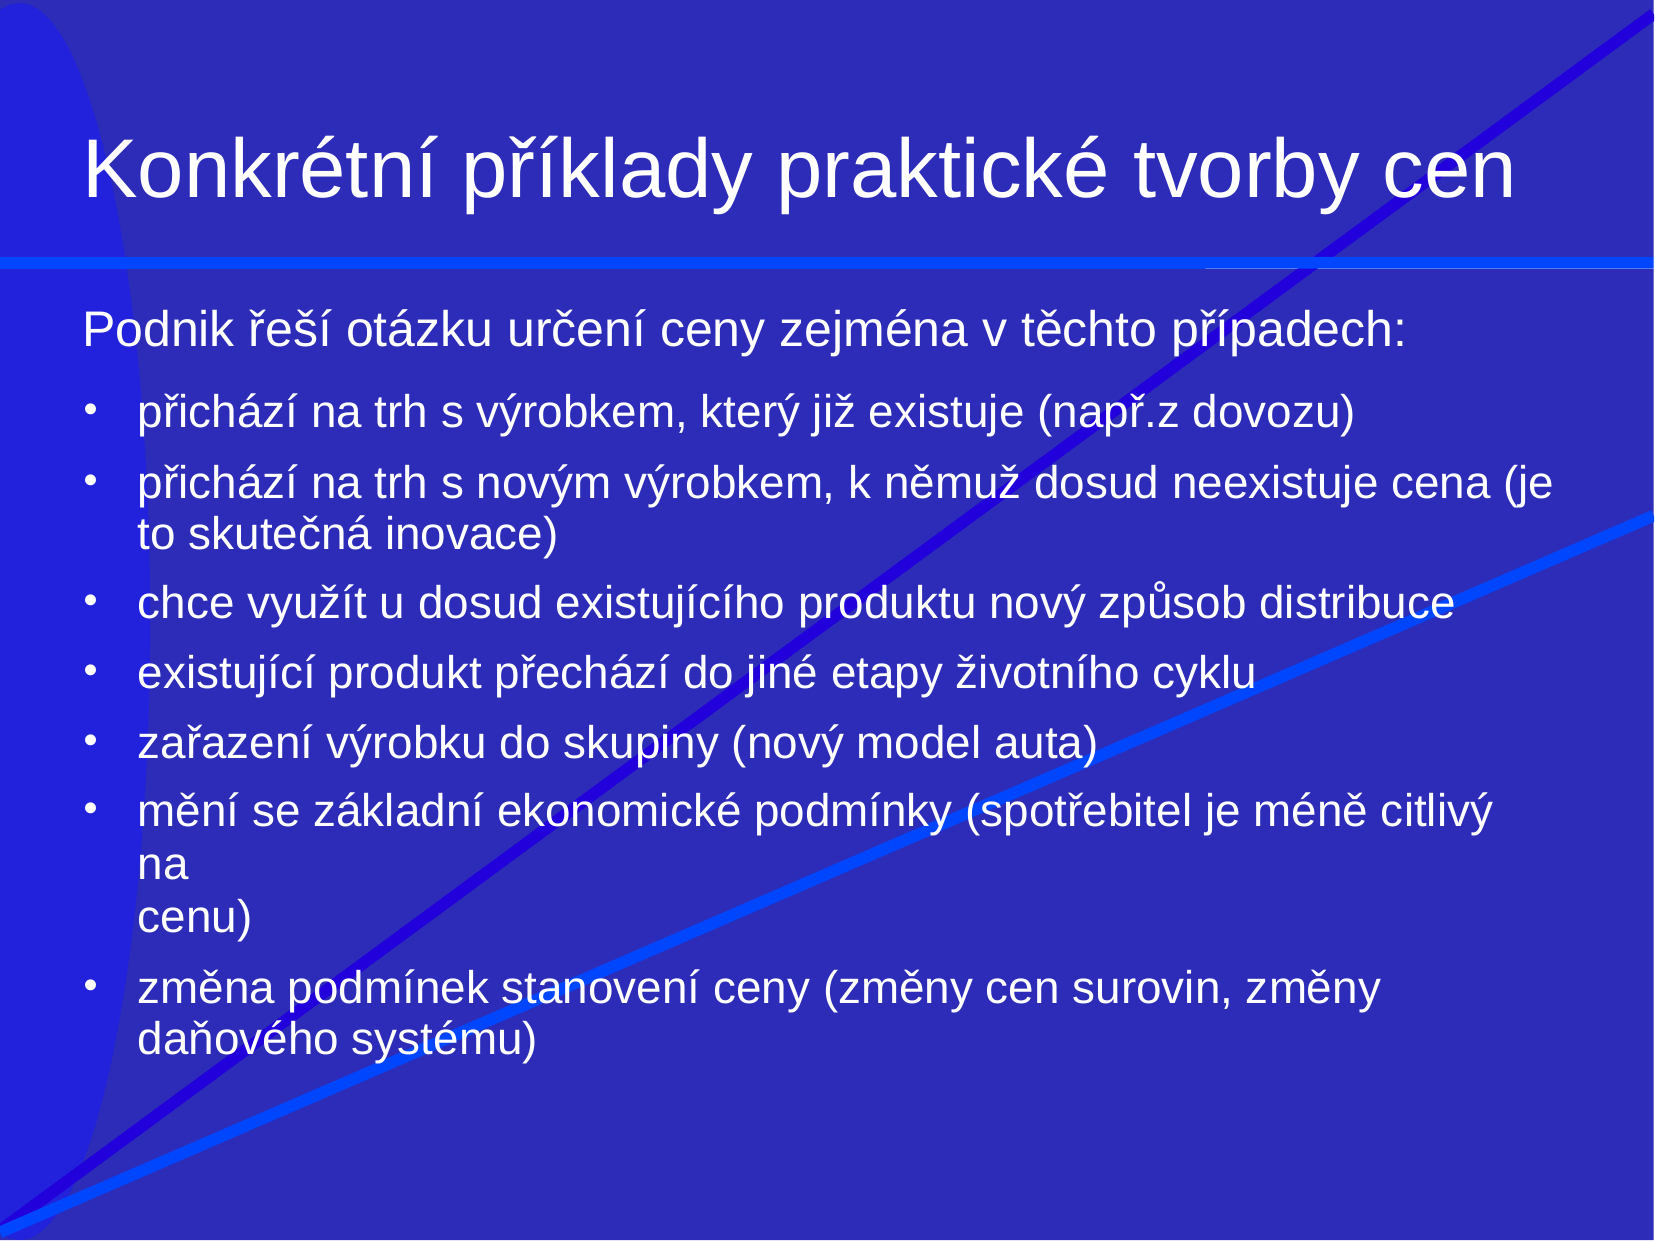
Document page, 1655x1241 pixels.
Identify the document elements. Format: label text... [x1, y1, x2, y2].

title Konkrétní příklady praktické tvorby cen [80, 67, 1574, 321]
text_box Podnik řeší otázku určení ceny zejména v těchto případech: přichází na trh s výrobkem, který již existuje (např.z dovozu) přichází na trh s novým výrobkem, k němuž dosud neexistuje cena (je to skutečná inovace) chce využít u dosud existujícího produktu nový způsob distribuce existující produkt přechází do jiné etapy životního cyklu zařazení výrobku do skupiny (nový model auta) mění se základní ekonomické podmínky (spotřebitel je méně citlivý na cenu) změna podmínek stanovení ceny (změny cen surovin, změny daňového systému) [80, 296, 1559, 1064]
